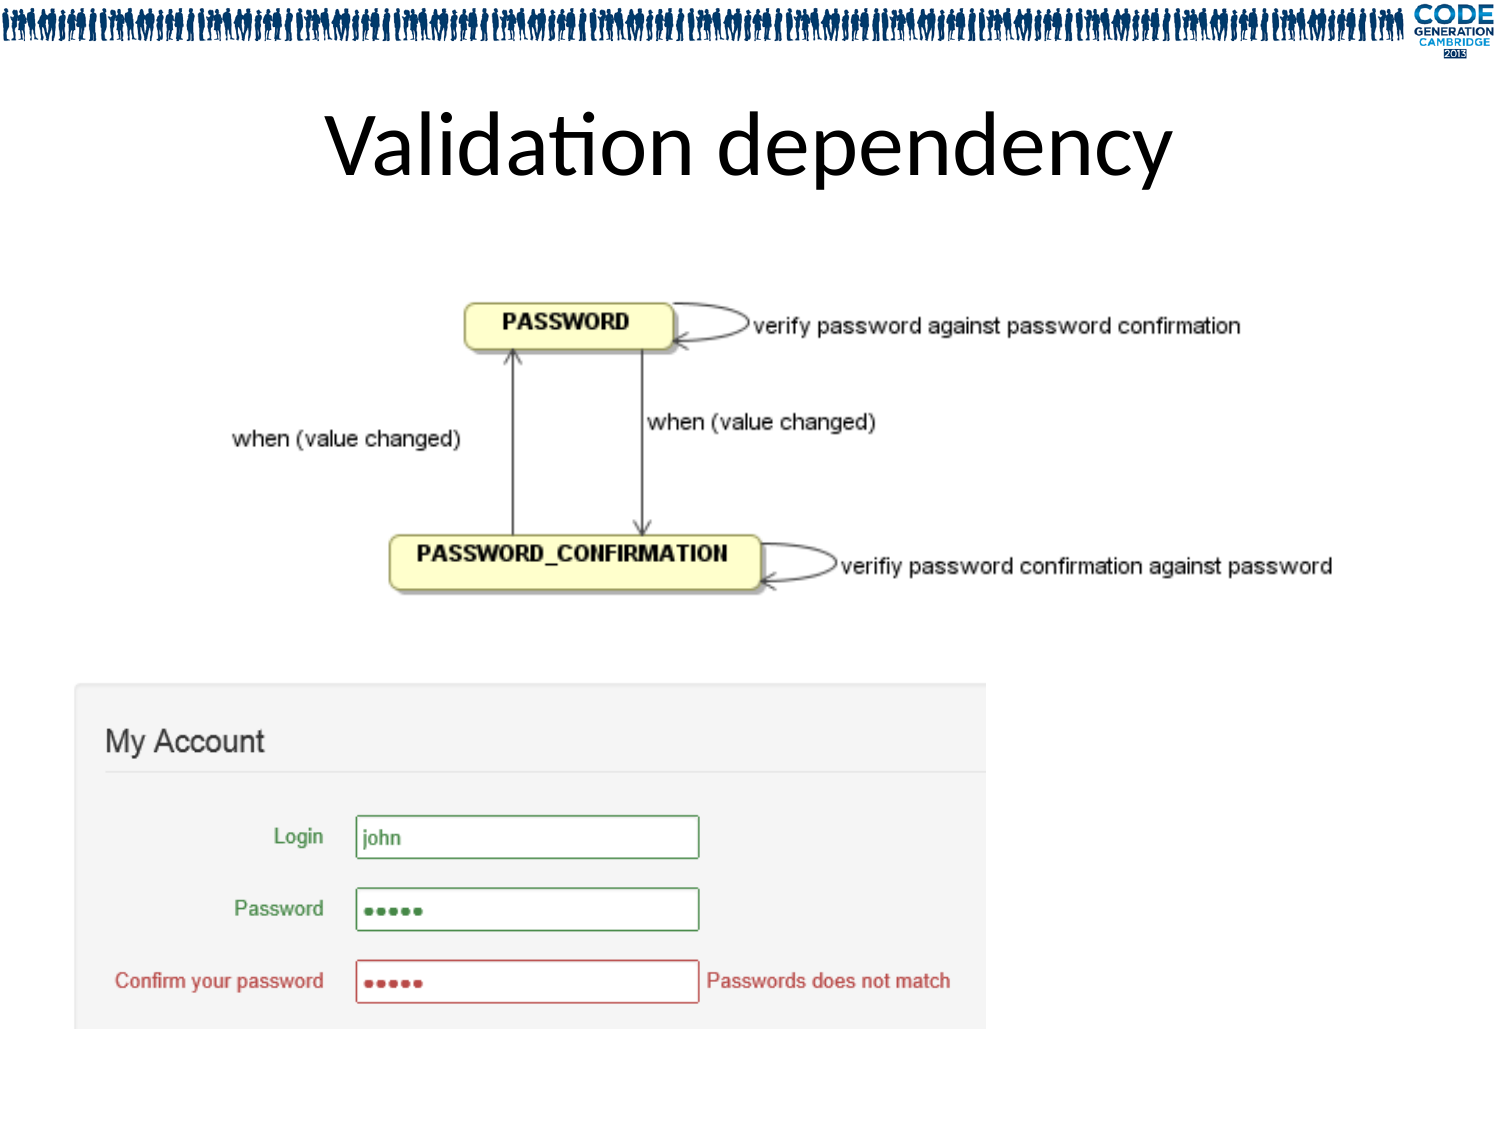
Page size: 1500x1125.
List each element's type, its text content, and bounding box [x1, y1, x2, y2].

picture [212, 282, 1357, 610]
picture [62, 674, 987, 1029]
picture [0, 0, 1500, 75]
title Validation dependency [75, 45, 1425, 233]
